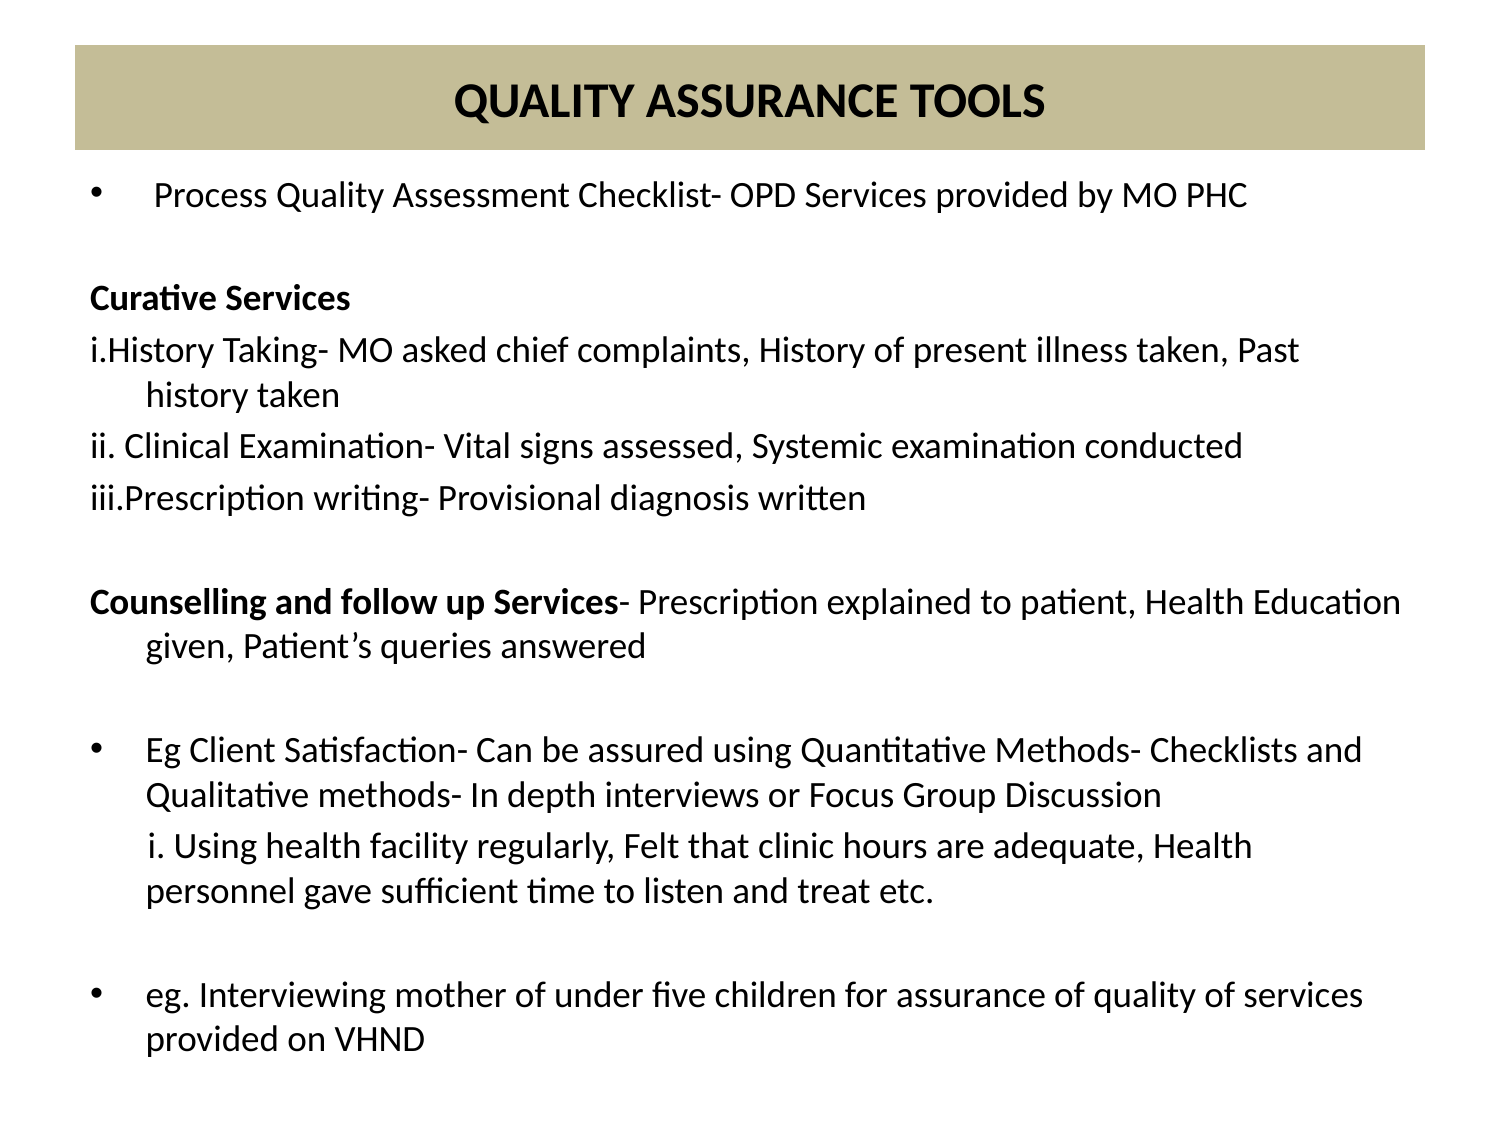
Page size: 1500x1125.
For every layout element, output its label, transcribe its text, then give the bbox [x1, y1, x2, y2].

list Process Quality Assessment Checklist- OPD Services provided by MO PHC Curative Services i.History Taking- MO asked chief complaints, History of present illness taken, Past history taken ii. Clinical Examination- Vital signs assessed, Systemic examination conducted iii.Prescription writing- Provisional diagnosis written Counselling and follow up Services- Prescription explained to patient, Health Education given, Patient’s queries answered Eg Client Satisfaction- Can be assured using Quantitative Methods- Checklists and Qualitative methods- In depth interviews or Focus Group Discussion i. Using health facility regularly, Felt that clinic hours are adequate, Health personnel gave sufficient time to listen and treat etc. eg. Interviewing mother of under five children for assurance of quality of services provided on VHND [75, 162, 1425, 1075]
title QUALITY ASSURANCE TOOLS [75, 45, 1425, 150]
